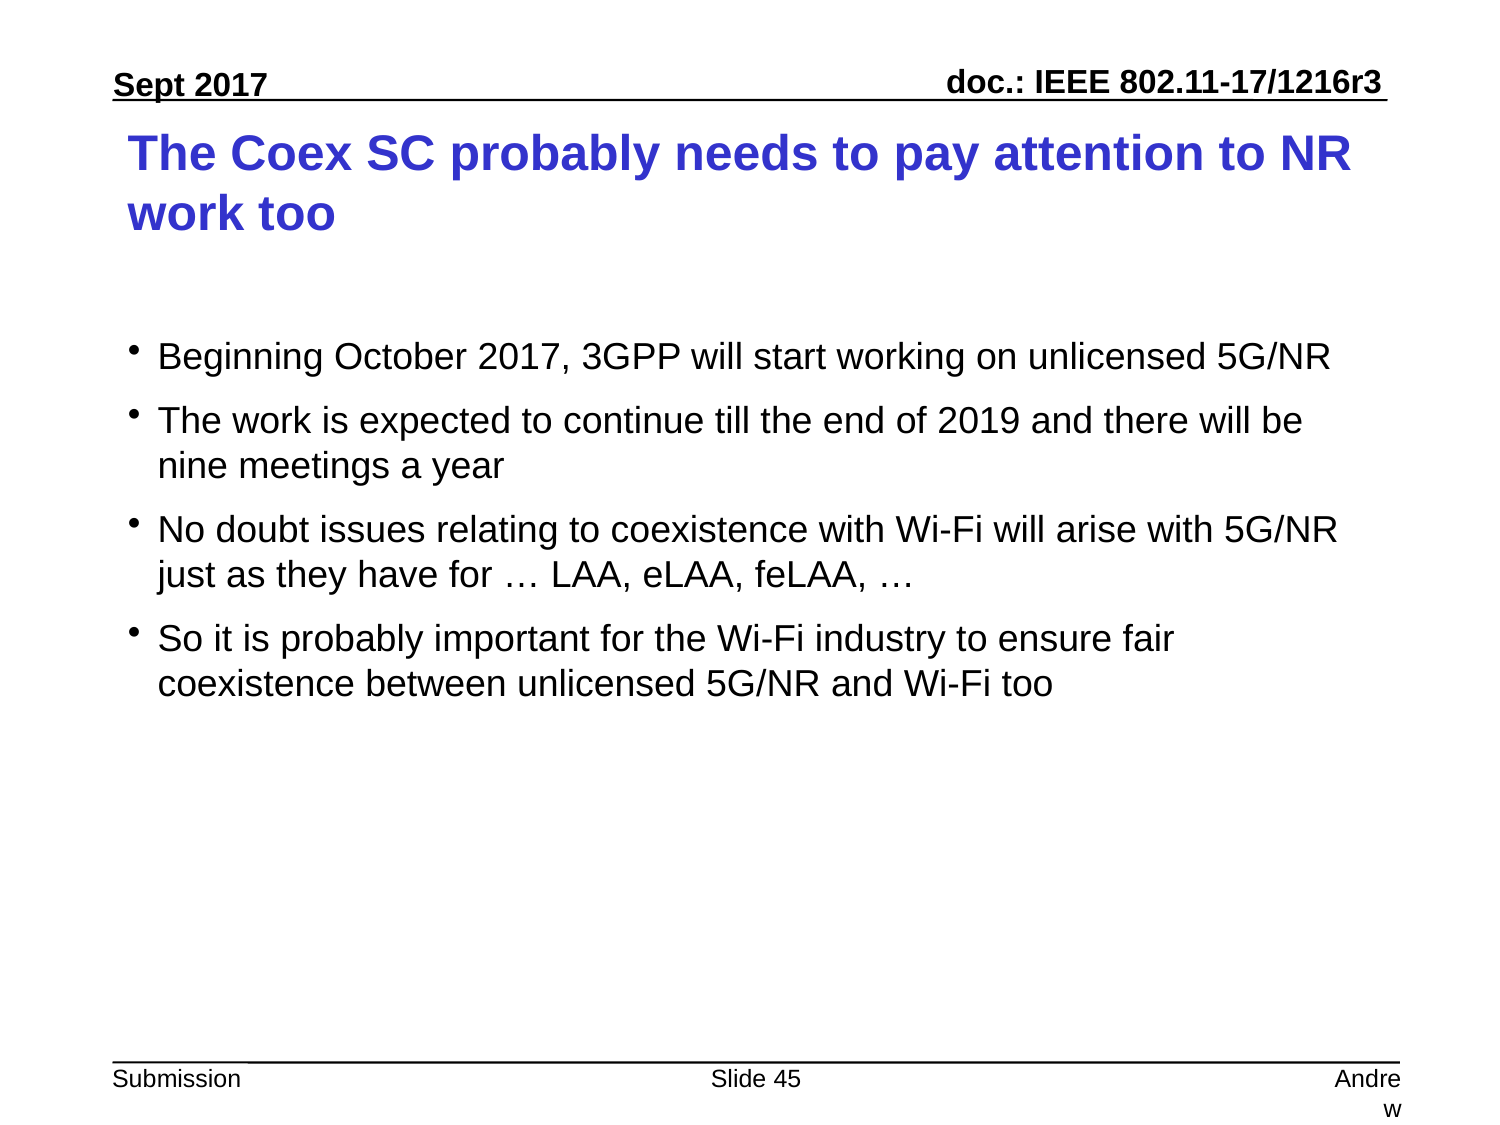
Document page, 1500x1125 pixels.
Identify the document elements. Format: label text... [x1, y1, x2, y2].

title The Coex SC probably needs to pay attention to NR work too [112, 112, 1388, 288]
list Beginning October 2017, 3GPP will start working on unlicensed 5G/NR The work is expected to continue till the end of 2019 and there will be nine meetings a year No doubt issues relating to coexistence with Wi-Fi will arise with 5G/NR just as they have for … LAA, eLAA, feLAA, … So it is probably important for the Wi-Fi industry to ensure fair coexistence between unlicensed 5G/NR and Wi-Fi too [112, 324, 1388, 1000]
footer Andrew Myles, Cisco [1320, 1061, 1402, 1093]
slide_number Slide 45 [709, 1061, 803, 1093]
